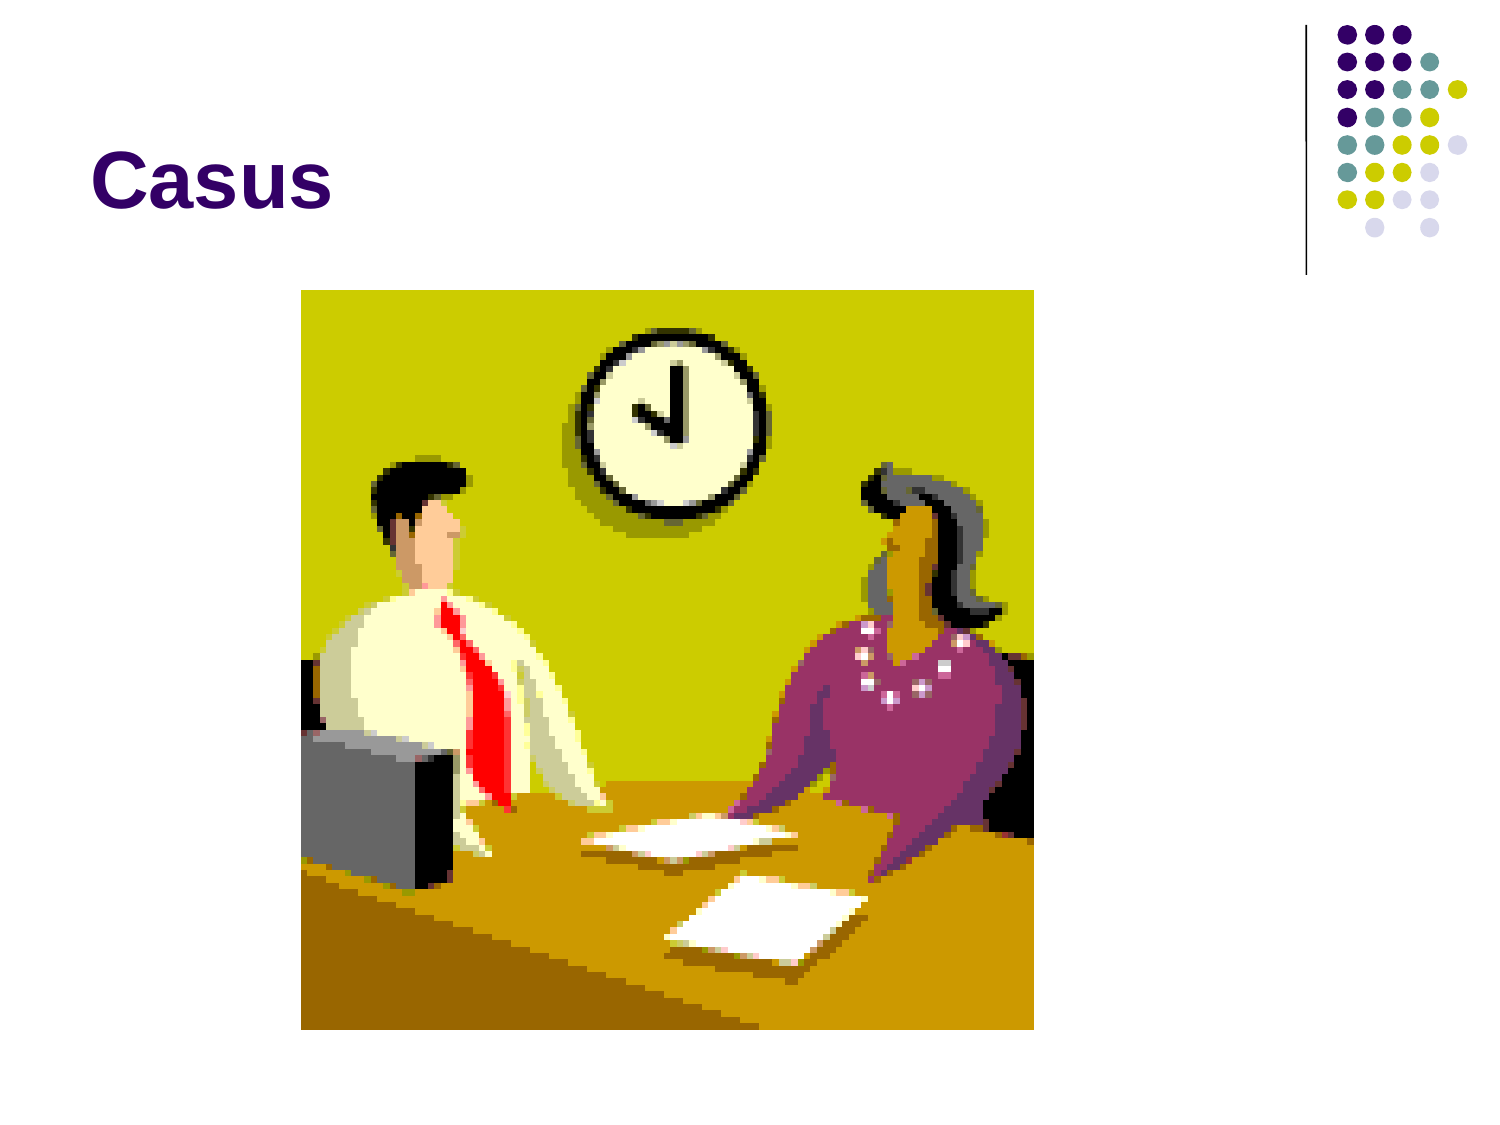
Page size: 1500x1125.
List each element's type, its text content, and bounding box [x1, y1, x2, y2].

title Casus [75, 20, 1313, 233]
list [300, 290, 1034, 1030]
